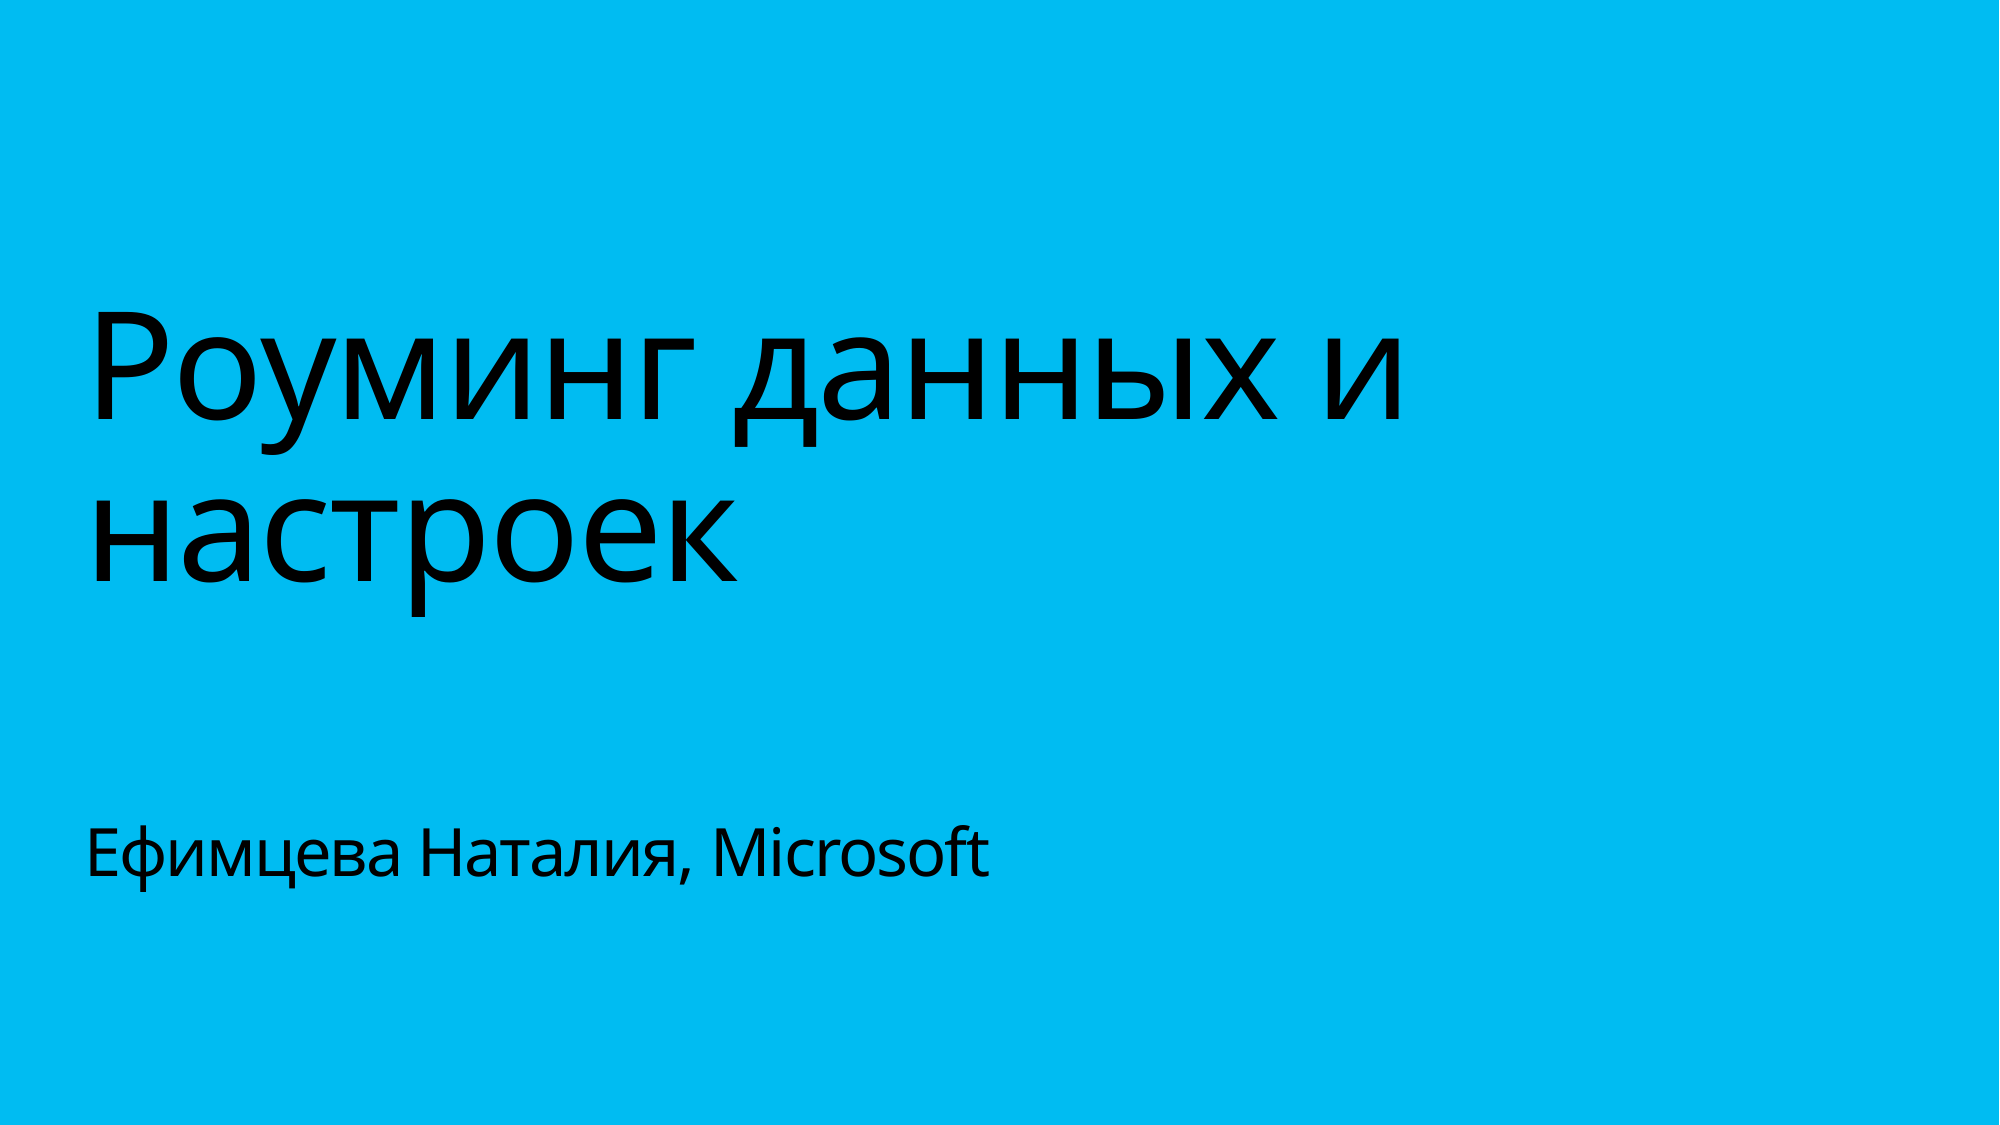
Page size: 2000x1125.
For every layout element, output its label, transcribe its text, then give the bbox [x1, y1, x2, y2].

picture [688, 502, 734, 580]
picture [185, 501, 248, 581]
list Ефимцева Наталия, Microsoft [84, 819, 1317, 892]
list Роуминг данных и настроек [84, 290, 1926, 454]
picture [333, 502, 396, 580]
picture [269, 500, 324, 581]
picture [499, 500, 570, 581]
picture [674, 502, 685, 580]
picture [98, 502, 166, 580]
picture [588, 500, 654, 581]
picture [413, 500, 482, 616]
